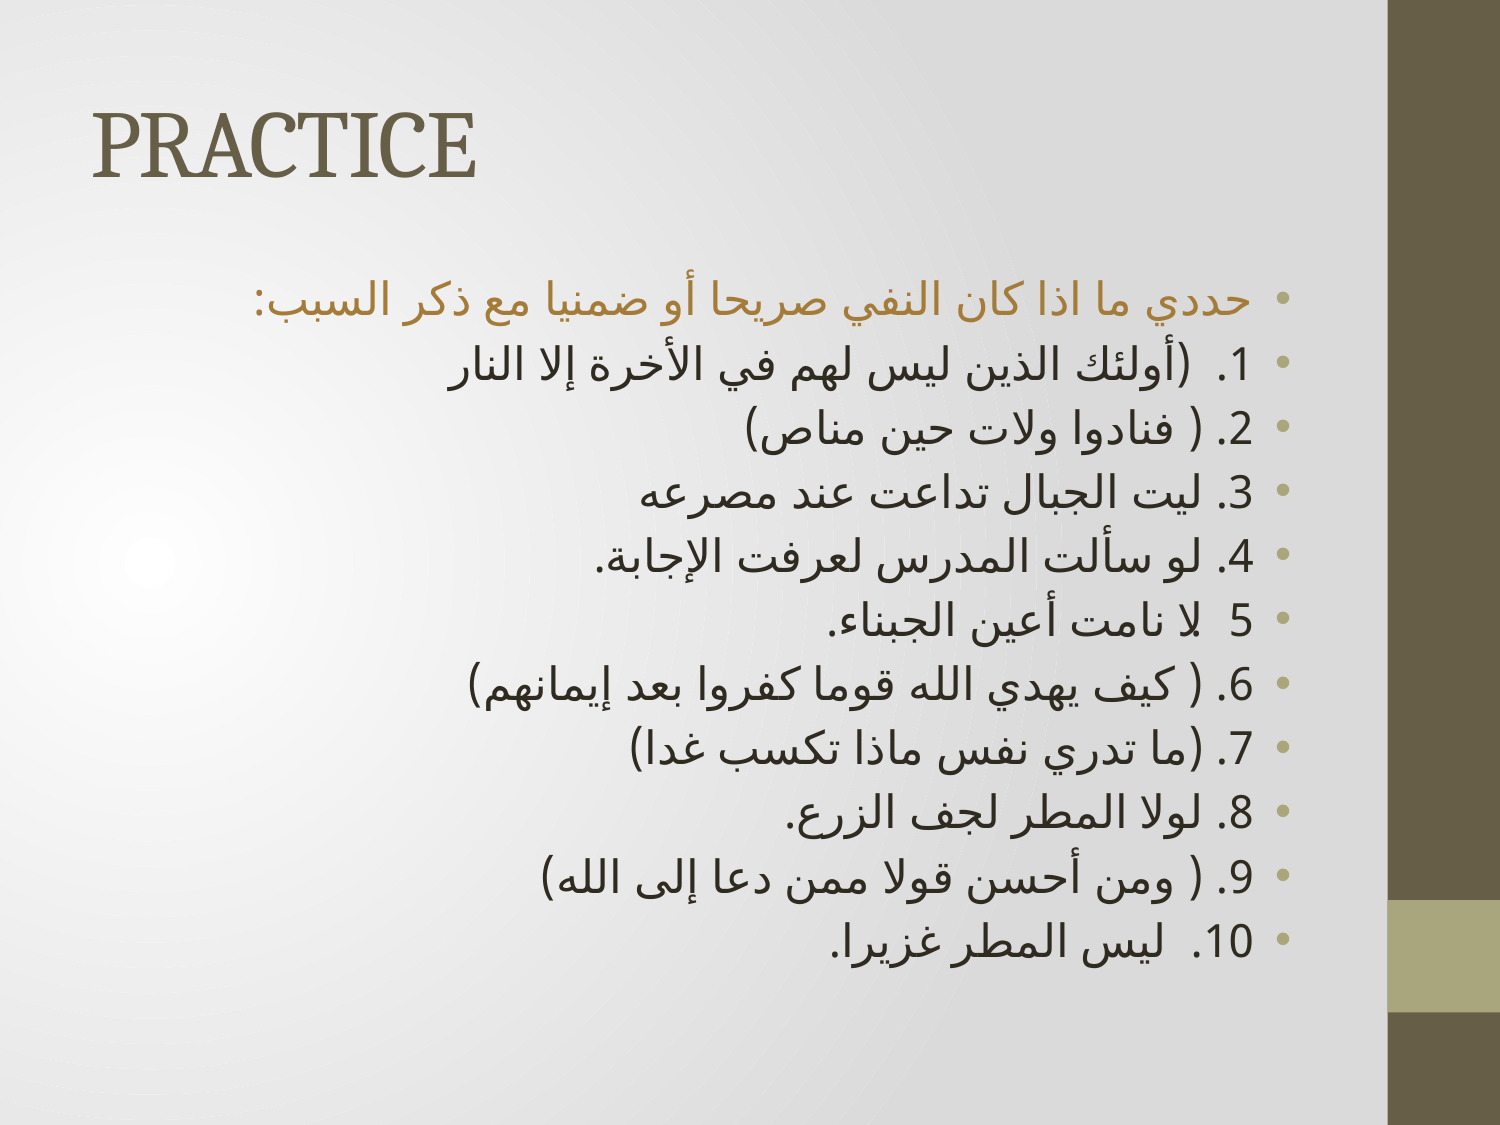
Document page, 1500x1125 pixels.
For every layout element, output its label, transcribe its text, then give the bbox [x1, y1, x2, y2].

title PRACTICE [75, 45, 1325, 233]
list حددي ما اذا كان النفي صريحا أو ضمنيا مع ذكر السبب: 1. (أولئك الذين ليس لهم في الأخرة إلا النار 2. ( فنادوا ولات حين مناص) 3. ليت الجبال تداعت عند مصرعه 4. لو سألت المدرس لعرفت الإجابة. 5. لا نامت أعين الجبناء. 6. ( كيف يهدي الله قوما كفروا بعد إيمانهم) 7. (ما تدري نفس ماذا تكسب غدا) 8. لولا المطر لجف الزرع. 9. ( ومن أحسن قولا ممن دعا إلى الله) 10. ليس المطر غزيرا. [75, 262, 1325, 1050]
